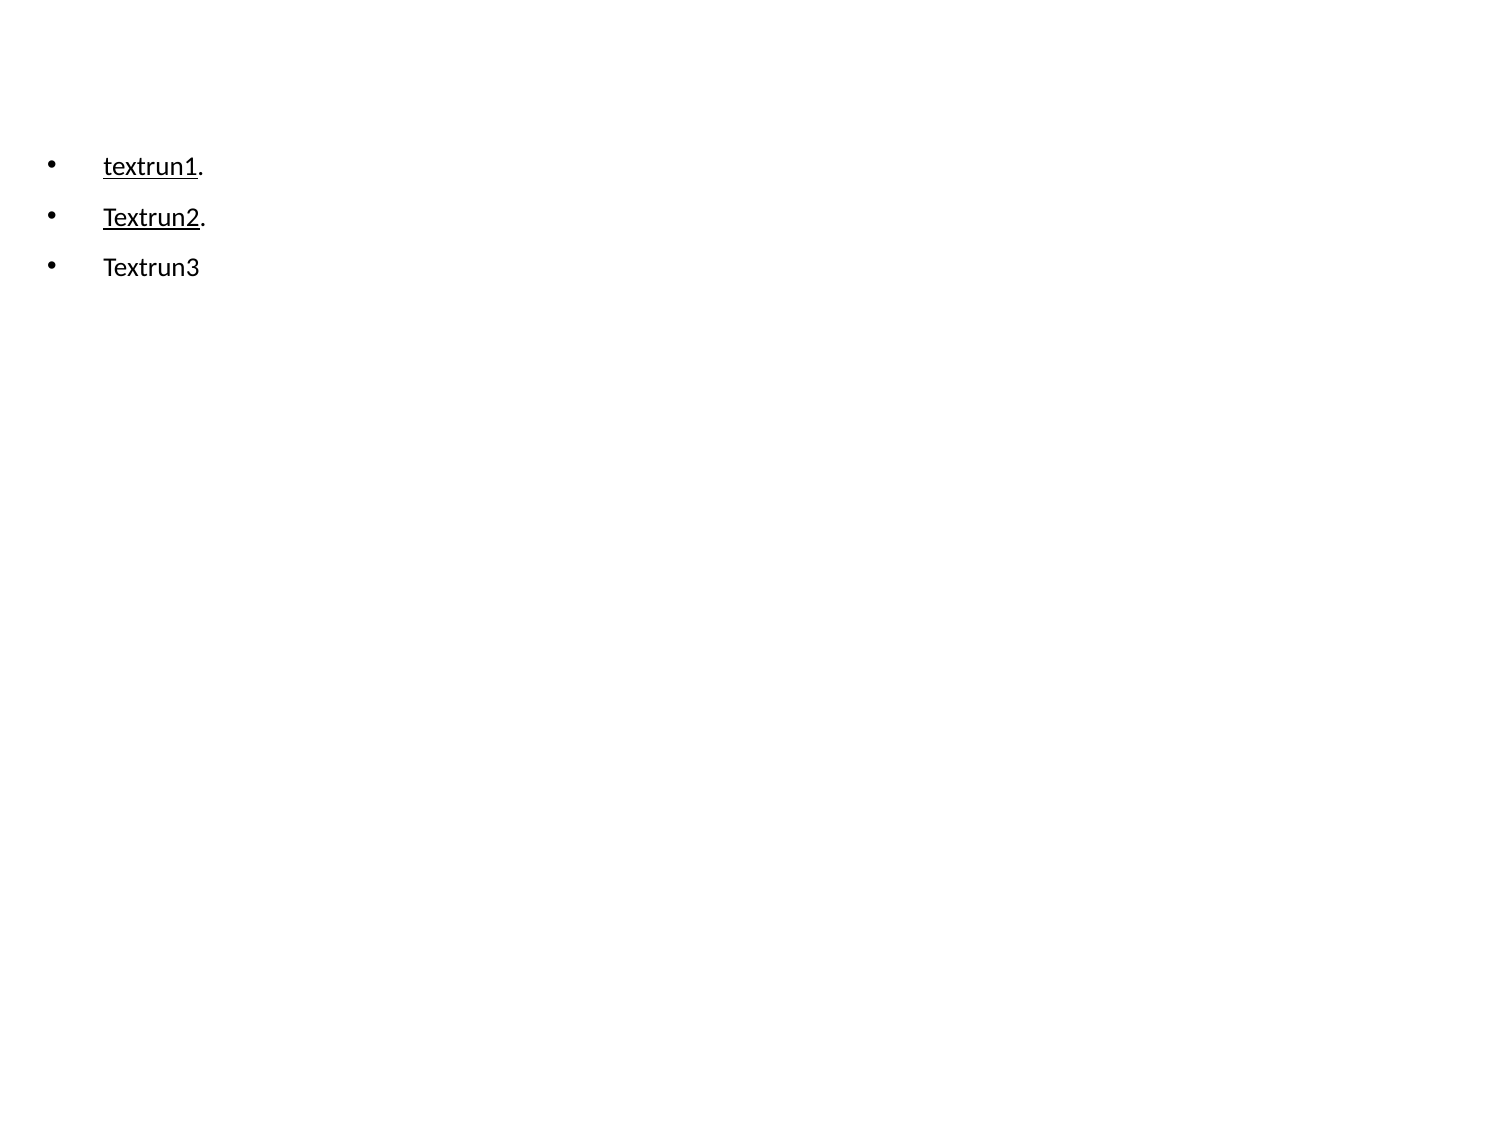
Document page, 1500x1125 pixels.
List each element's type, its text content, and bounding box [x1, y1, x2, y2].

list textrun1. Textrun2. Textrun3 [32, 140, 1388, 551]
